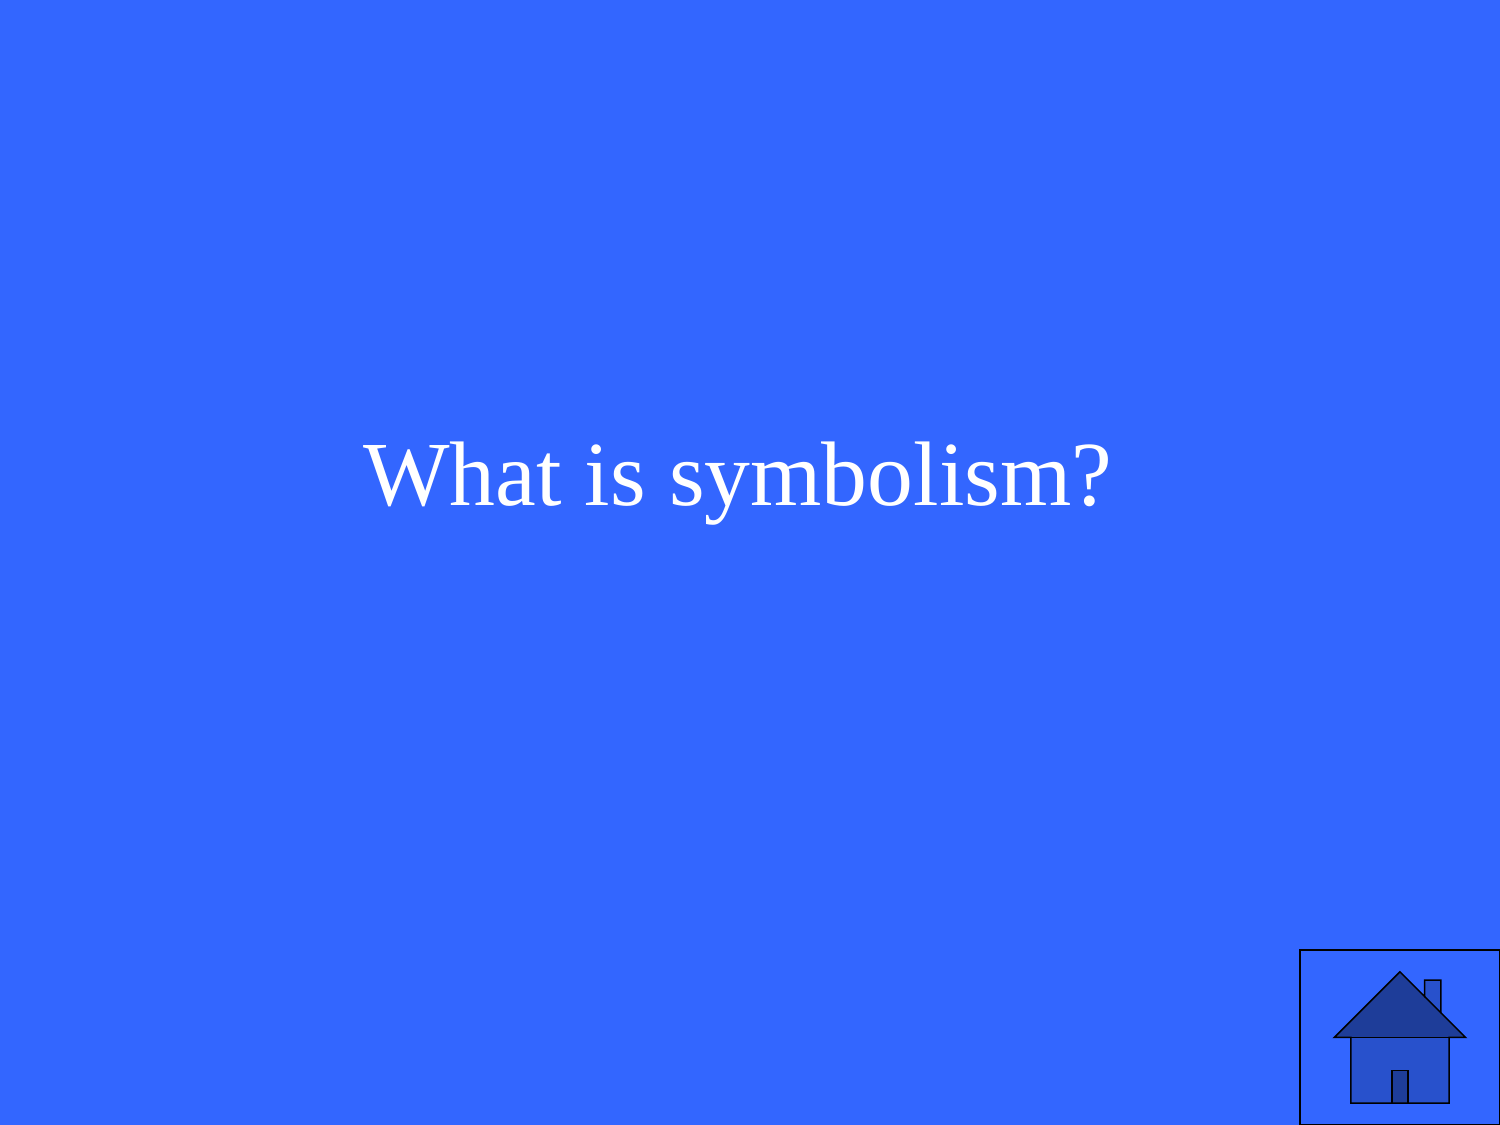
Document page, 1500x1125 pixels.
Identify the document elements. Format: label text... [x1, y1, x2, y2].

title What is symbolism? [112, 374, 1388, 563]
text_box [1299, 950, 1500, 1125]
